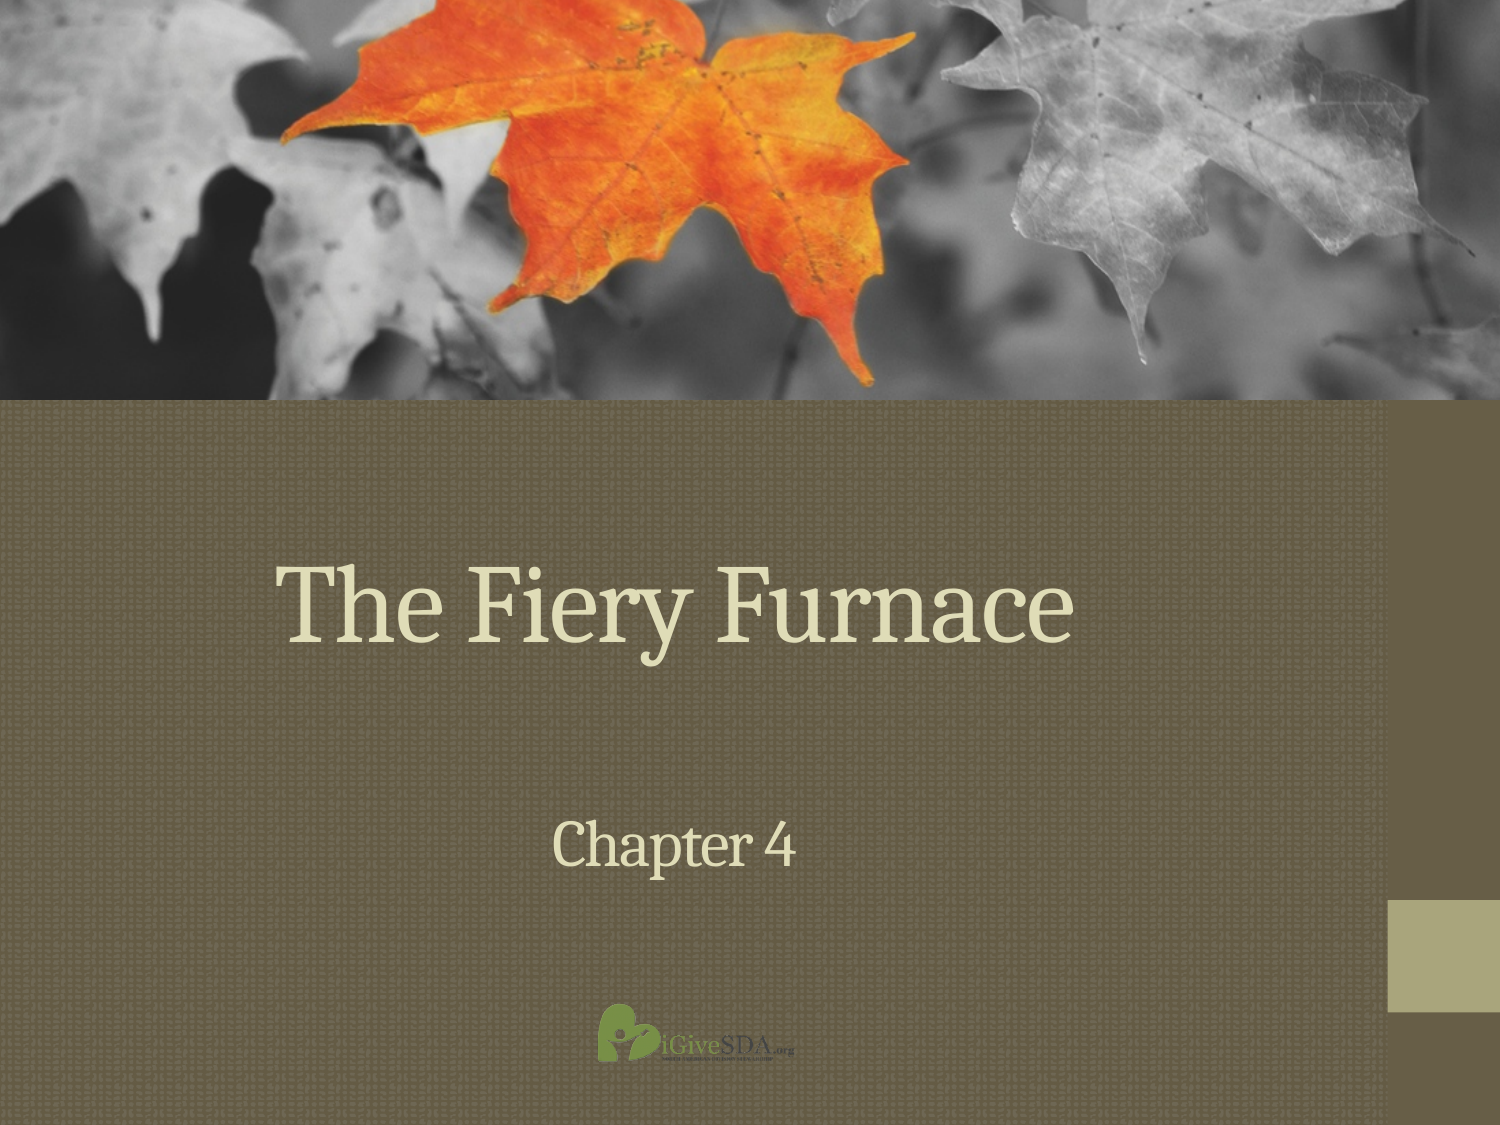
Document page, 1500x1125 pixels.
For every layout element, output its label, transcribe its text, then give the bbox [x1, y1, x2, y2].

title The Fiery Furnace Chapter 4 [87, 437, 1263, 888]
picture [0, 0, 1500, 400]
picture [580, 989, 804, 1077]
